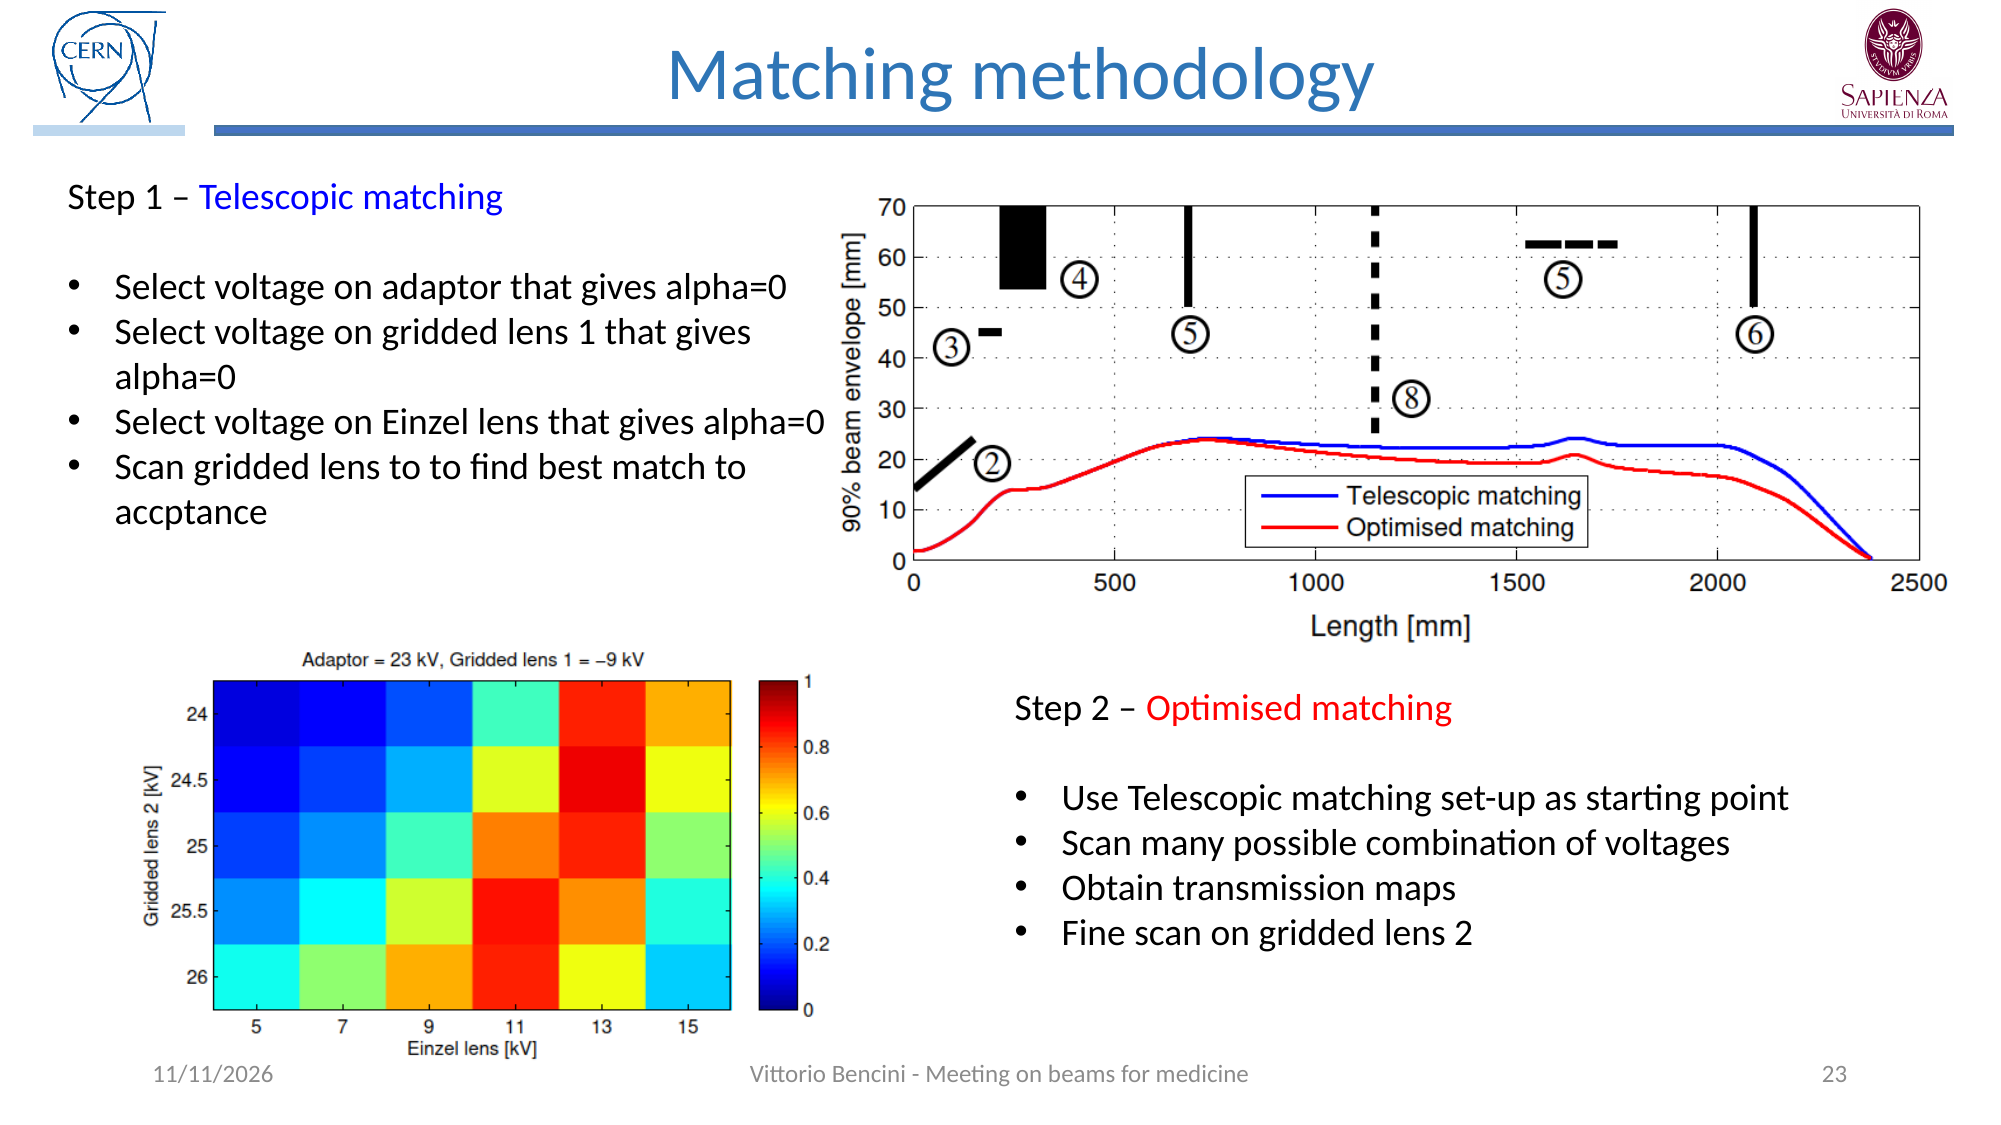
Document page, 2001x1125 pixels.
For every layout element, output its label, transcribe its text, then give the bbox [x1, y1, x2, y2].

footer Vittorio Bencini - Meeting on beams for medicine [662, 1042, 1338, 1103]
text_box [33, 125, 185, 136]
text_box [1834, 0, 1953, 125]
picture [1302, 604, 1476, 651]
text_box Step 1 – Telescopic matching Select voltage on adaptor that gives alpha=0 Select voltage on gridded lens 1 that gives alpha=0 Select voltage on Einzel lens that gives alpha=0 Scan gridded lens to to find best match to accptance [52, 164, 854, 630]
text_box Step 2 – Optimised matching Use Telescopic matching set-up as starting point Scan many possible combination of voltages Obtain transmission maps Fine scan on gridded lens 2 [999, 675, 1908, 961]
picture [109, 627, 868, 1064]
picture [836, 196, 1953, 597]
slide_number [137, 1064, 588, 1103]
text_box Matching methodology [538, 17, 1505, 123]
slide_number 23 [1412, 1042, 1863, 1103]
picture [52, 10, 166, 123]
text_box [214, 125, 1954, 136]
